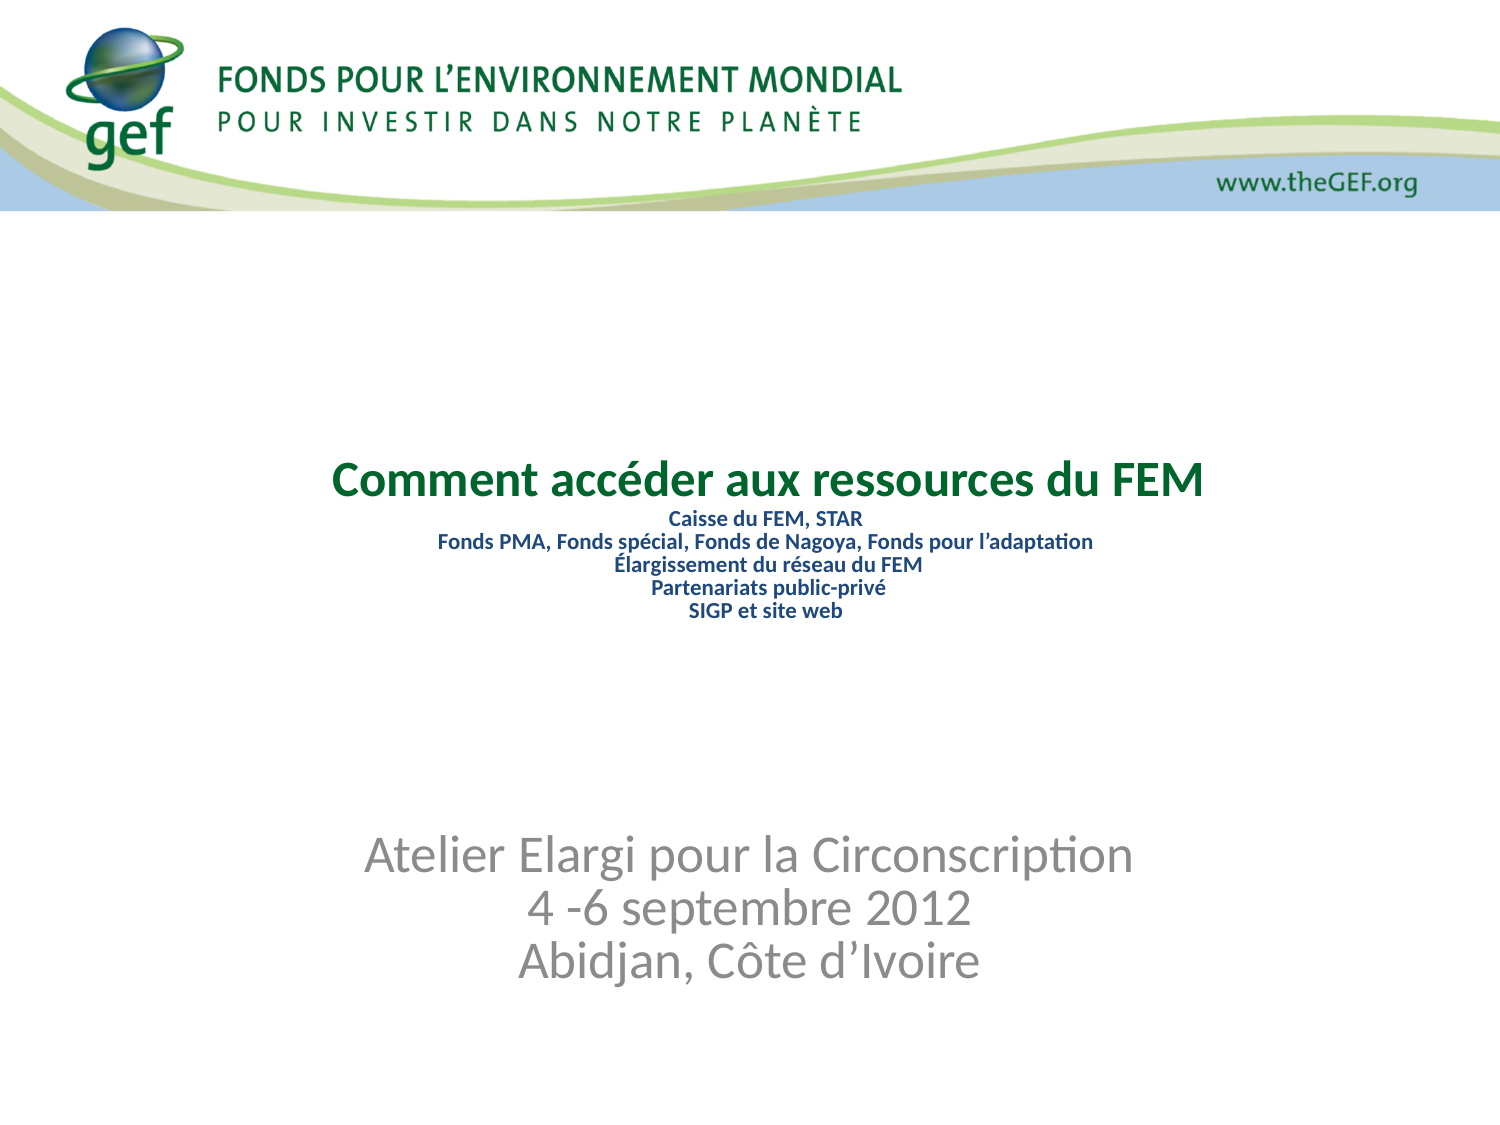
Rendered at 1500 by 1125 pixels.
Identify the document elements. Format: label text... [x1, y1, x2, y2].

title Comment accéder aux ressources du FEM Caisse du FEM, STAR Fonds PMA, Fonds spécial, Fonds de Nagoya, Fonds pour l’adaptation Élargissement du réseau du FEM Partenariats public-privé SIGP et site web [87, 449, 1451, 663]
picture [0, 0, 1500, 213]
subtitle Atelier Elargi pour la Circonscription 4 -6 septembre 2012 Abidjan, Côte d’Ivoire [149, 824, 1351, 1001]
